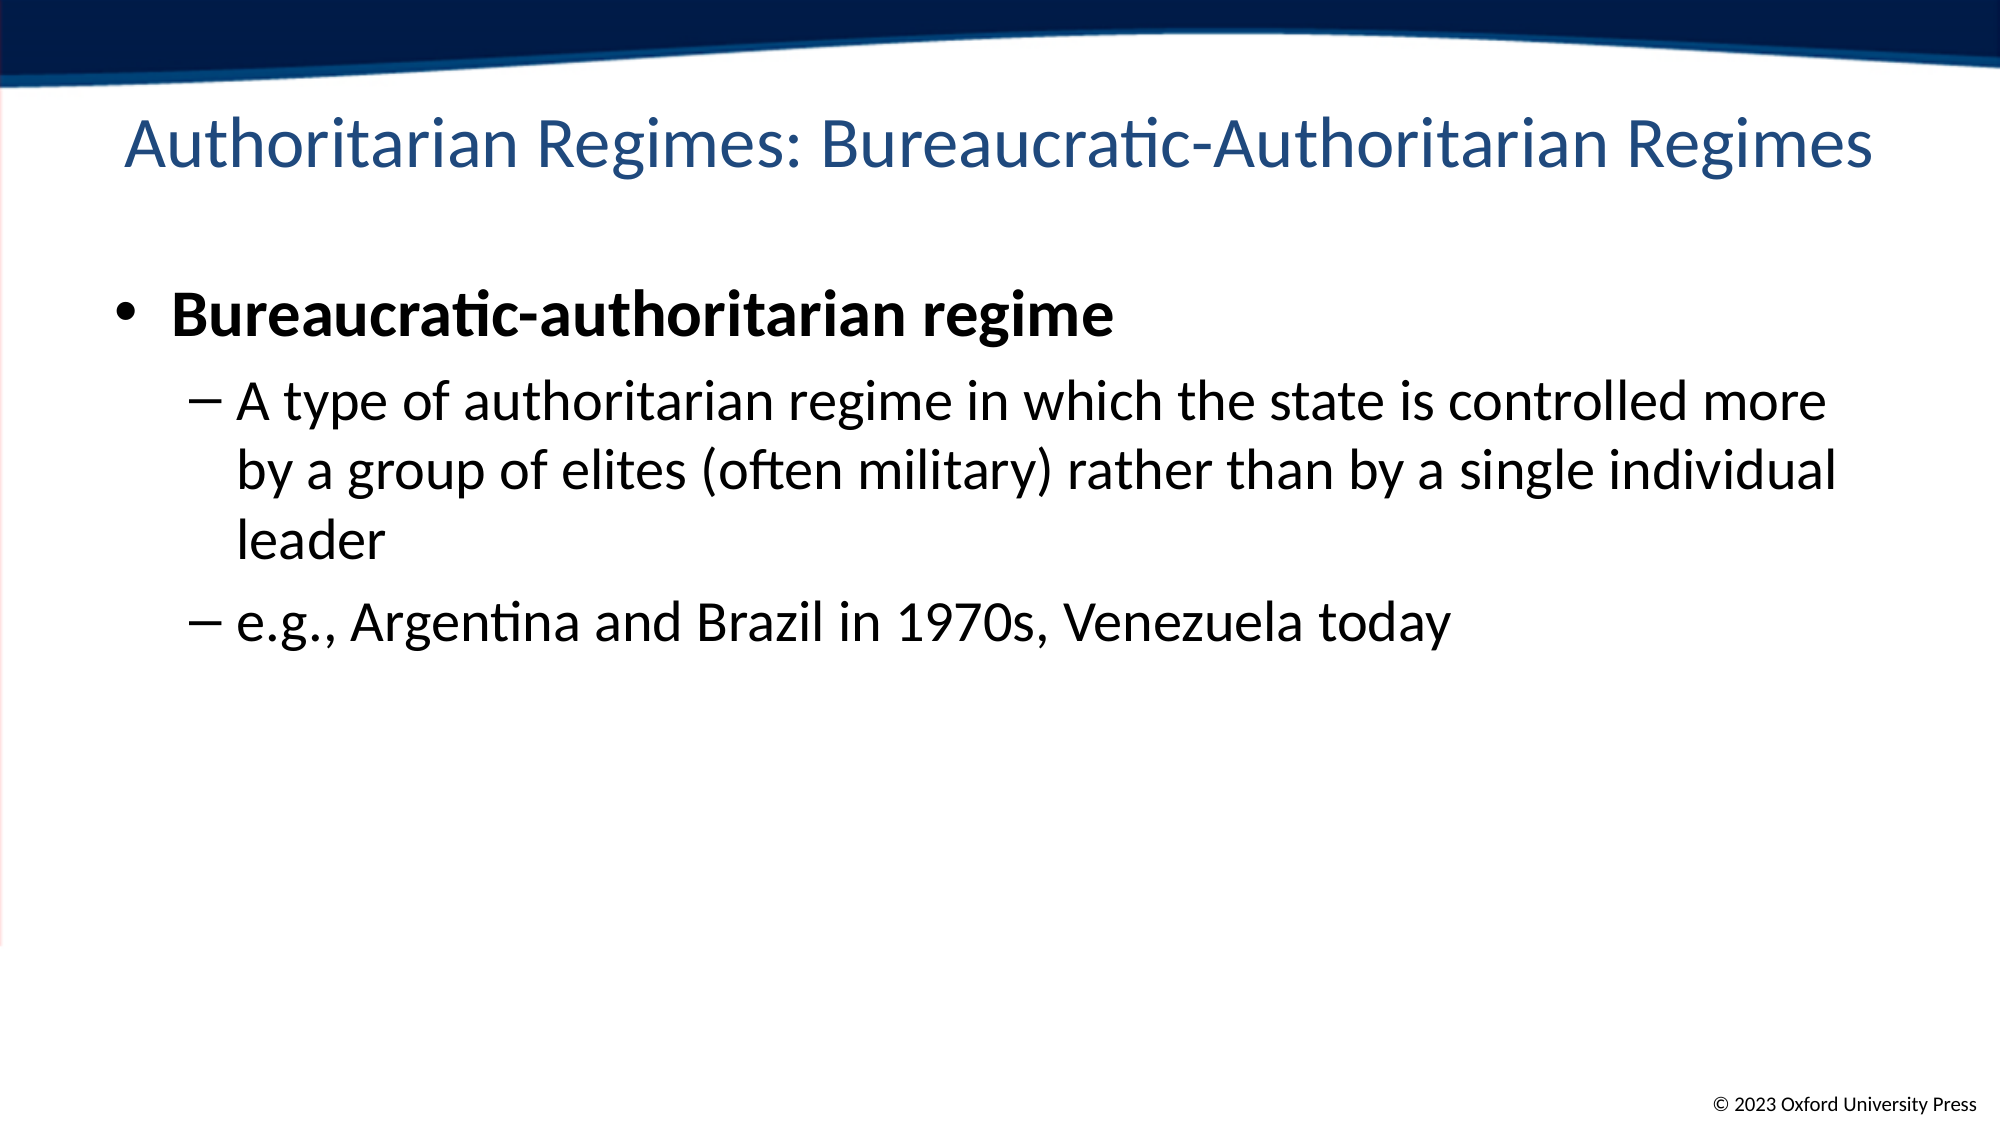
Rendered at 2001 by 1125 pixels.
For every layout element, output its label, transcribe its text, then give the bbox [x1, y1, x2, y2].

picture [0, 0, 2000, 1125]
title Authoritarian Regimes: Bureaucratic-Authoritarian Regimes [99, 45, 1900, 233]
list Bureaucratic-authoritarian regime A type of authoritarian regime in which the state is controlled more by a group of elites (often military) rather than by a single individual leader e.g., Argentina and Brazil in 1970s, Venezuela today [99, 262, 1900, 1005]
